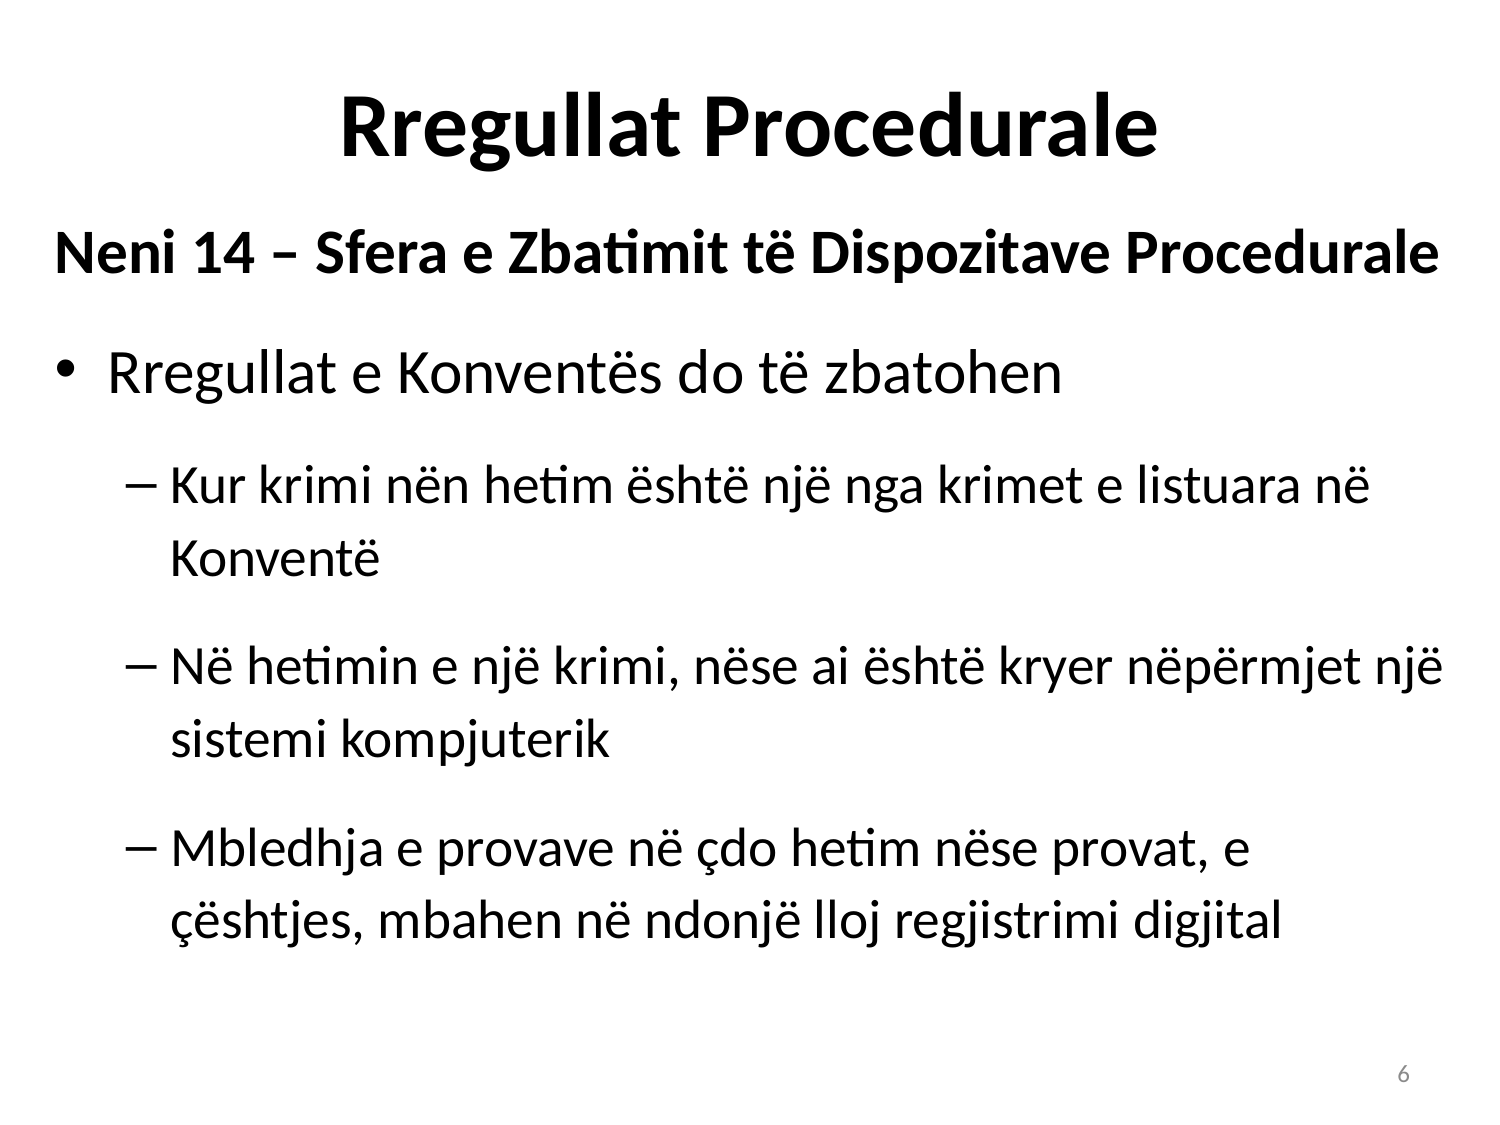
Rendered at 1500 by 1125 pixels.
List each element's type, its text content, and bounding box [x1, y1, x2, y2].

title Rregullat Procedurale [74, 44, 1426, 195]
list Neni 14 – Sfera e Zbatimit të Dispozitave Procedurale Rregullat e Konventës do të zbatohen Kur krimi nën hetim është një nga krimet e listuara në Konventë Në hetimin e një krimi, nëse ai është kryer nëpërmjet një sistemi kompjuterik Mbledhja e provave në çdo hetim nëse provat, e çështjes, mbahen në ndonjë lloj regjistrimi digjital [39, 195, 1465, 1043]
slide_number 6 [1074, 1042, 1425, 1103]
